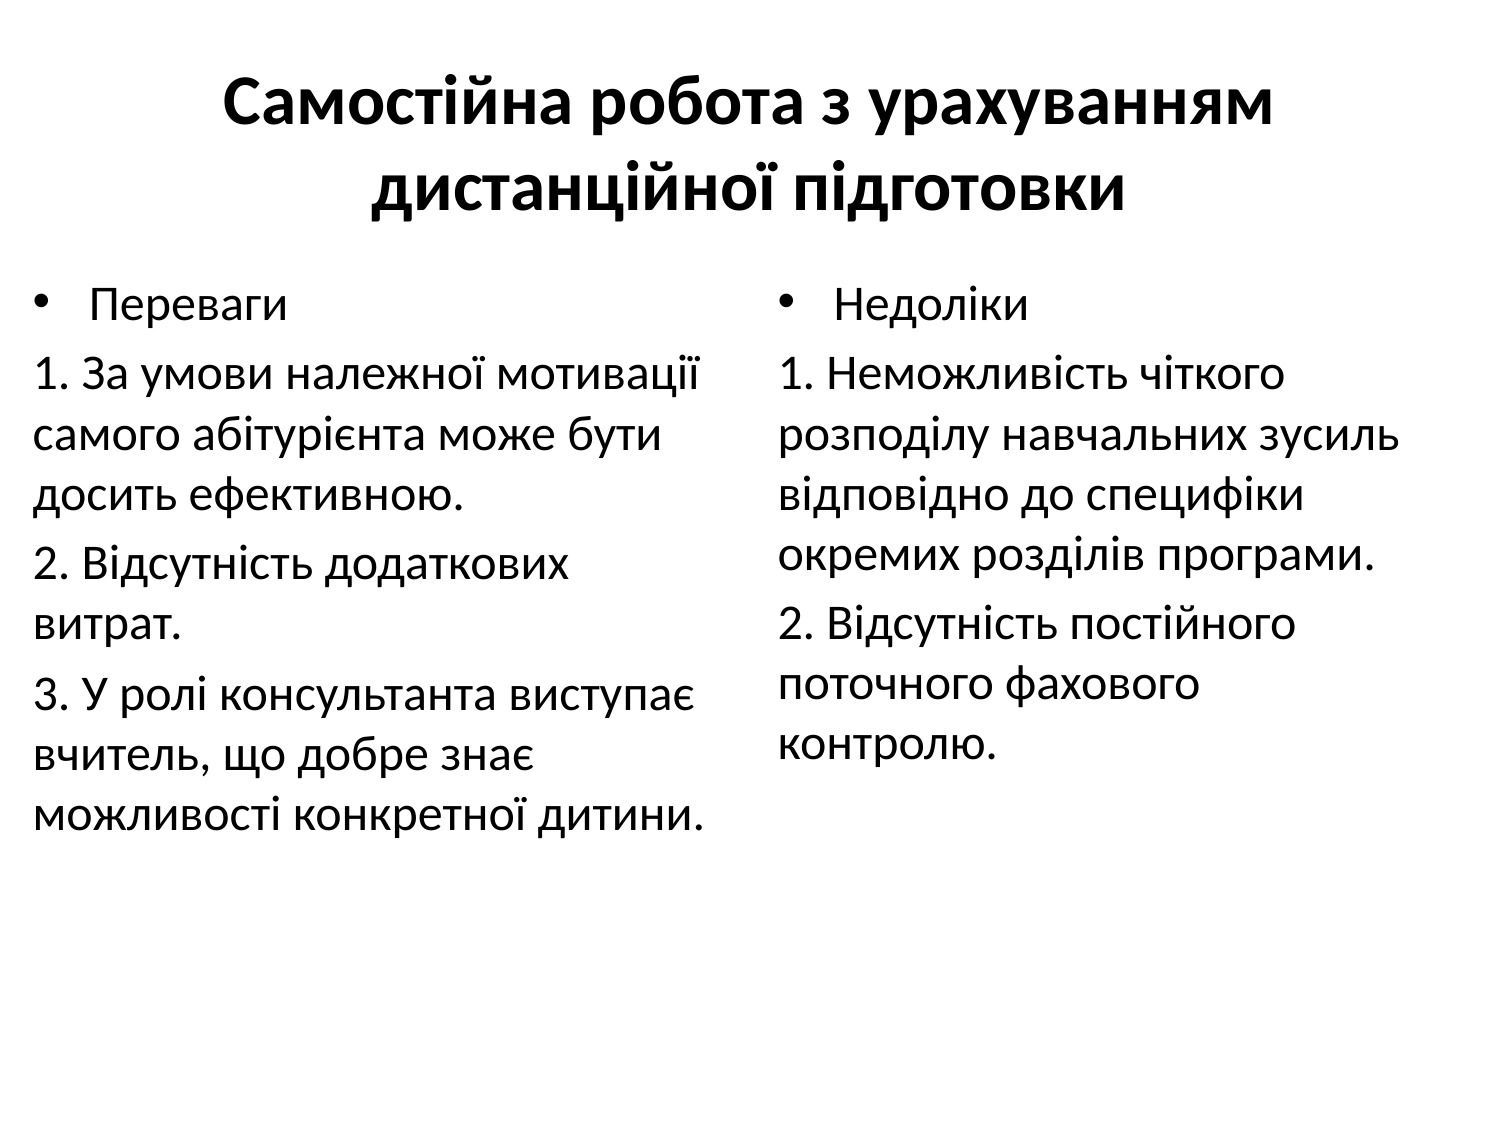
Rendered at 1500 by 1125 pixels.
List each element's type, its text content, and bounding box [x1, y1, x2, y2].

list Переваги 1. За умови належної мотивації самого абітурієнта може бути досить ефективною. 2. Відсутність додаткових витрат. 3. У ролі консультанта виступає вчитель, що добре знає можливості конкретної дитини. [17, 262, 738, 870]
title Самостійна робота з урахуванням дистанційної підготовки [75, 45, 1425, 233]
list Недоліки 1. Неможливість чіткого розподілу навчальних зусиль відповідно до специфіки окремих розділів програми. 2. Відсутність постійного поточного фахового контролю. [762, 262, 1425, 846]
